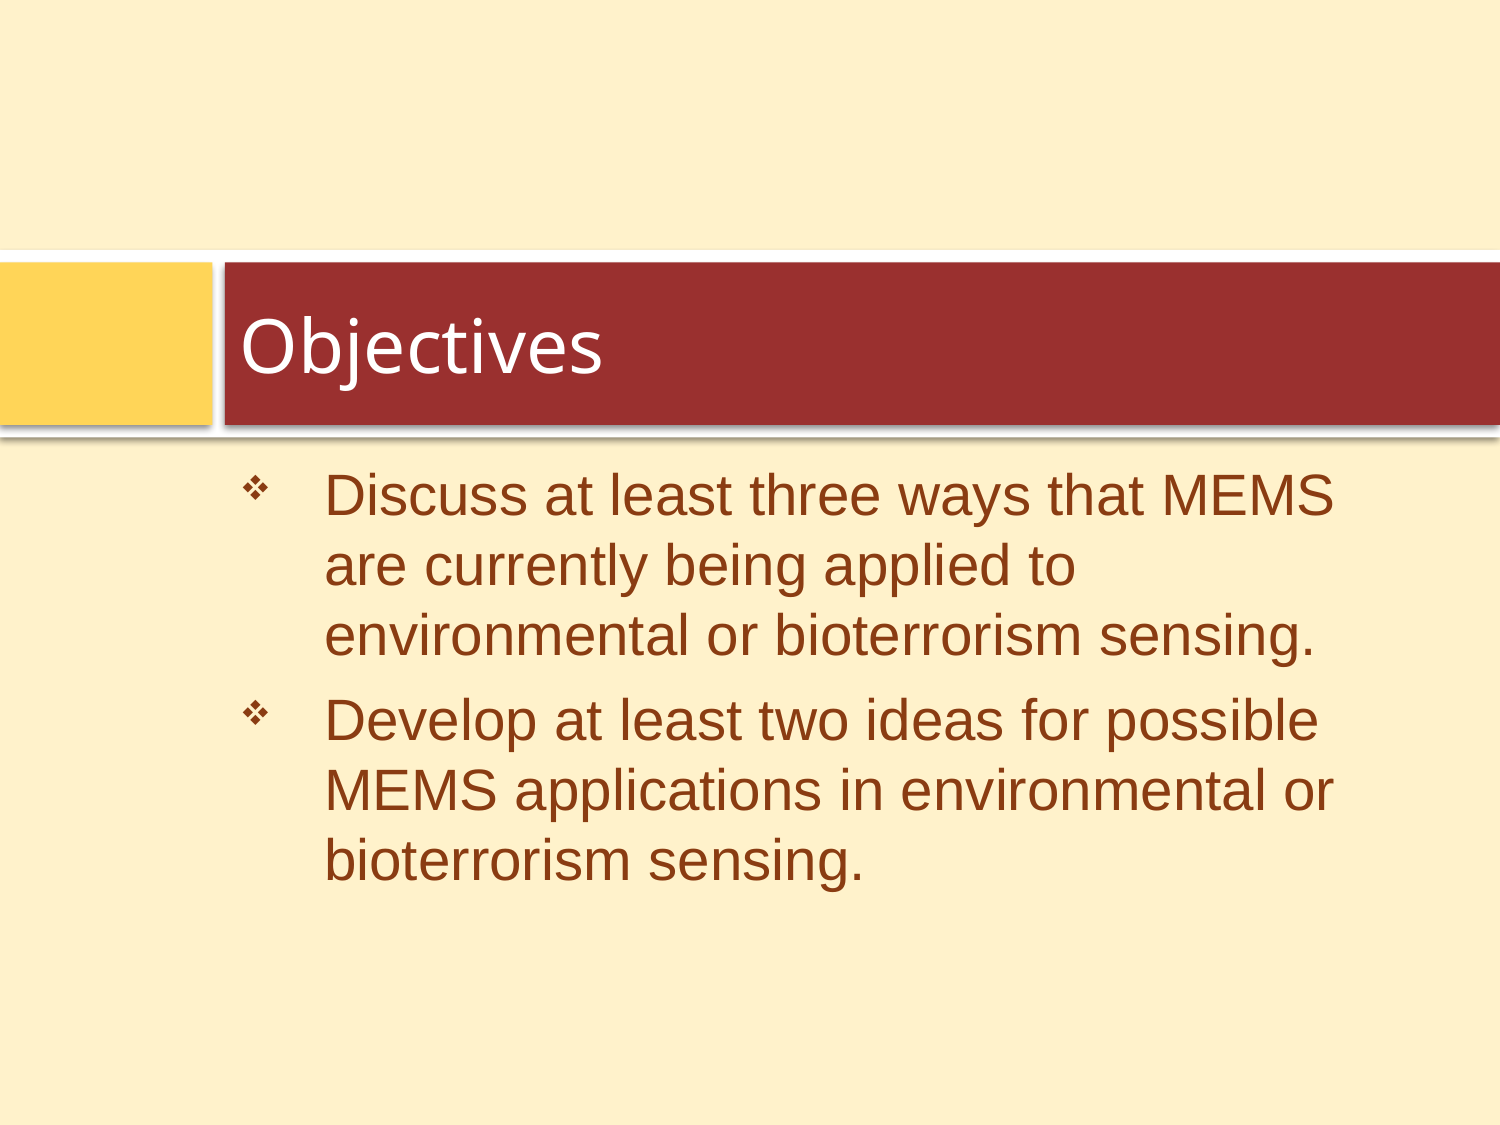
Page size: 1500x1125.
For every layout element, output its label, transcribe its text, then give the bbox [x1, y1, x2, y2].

list Discuss at least three ways that MEMS are currently being applied to environmental or bioterrorism sensing. Develop at least two ideas for possible MEMS applications in environmental or bioterrorism sensing. [225, 450, 1394, 1004]
title Objectives [225, 262, 1475, 425]
